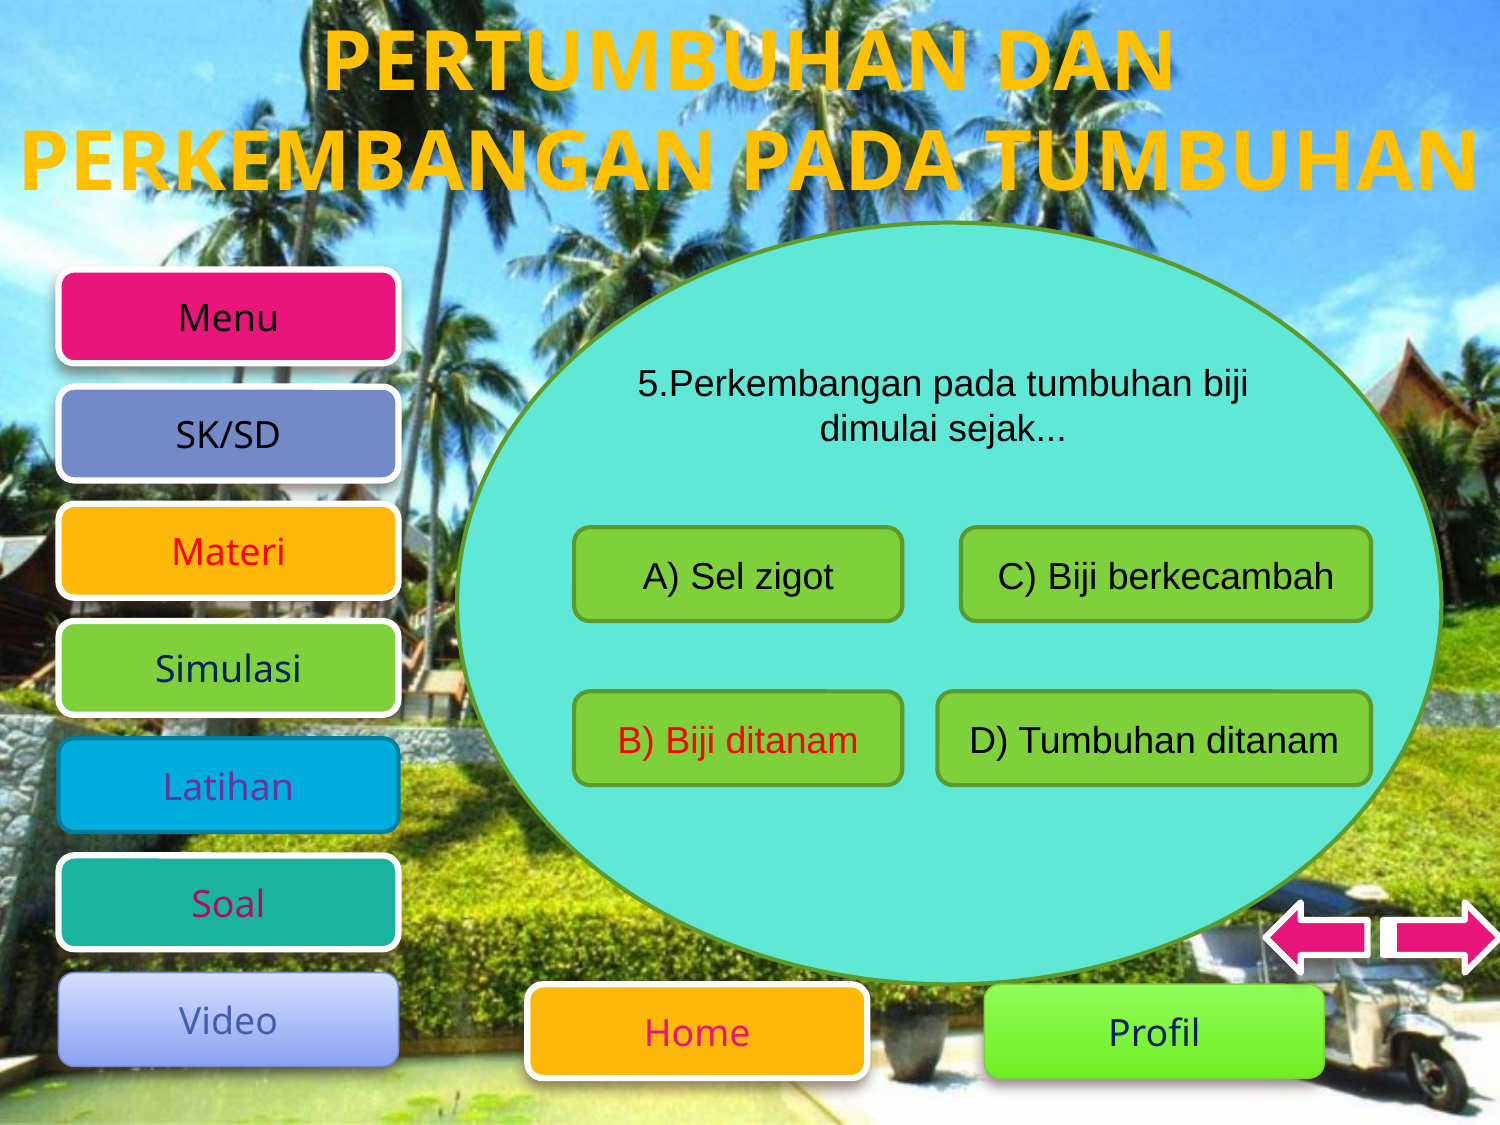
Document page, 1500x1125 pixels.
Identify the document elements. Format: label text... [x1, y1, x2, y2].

text_box B) Biji ditanam [571, 689, 905, 788]
text_box C) Biji berkecambah [958, 525, 1374, 624]
text_box [1262, 899, 1371, 976]
text_box [1380, 899, 1500, 976]
text_box 5.Perkembangan pada tumbuhan biji dimulai sejak... [621, 351, 1266, 457]
picture [0, 0, 1500, 1125]
text_box A) Sel zigot [571, 525, 905, 624]
text_box D) Tumbuhan ditanam [935, 689, 1374, 788]
